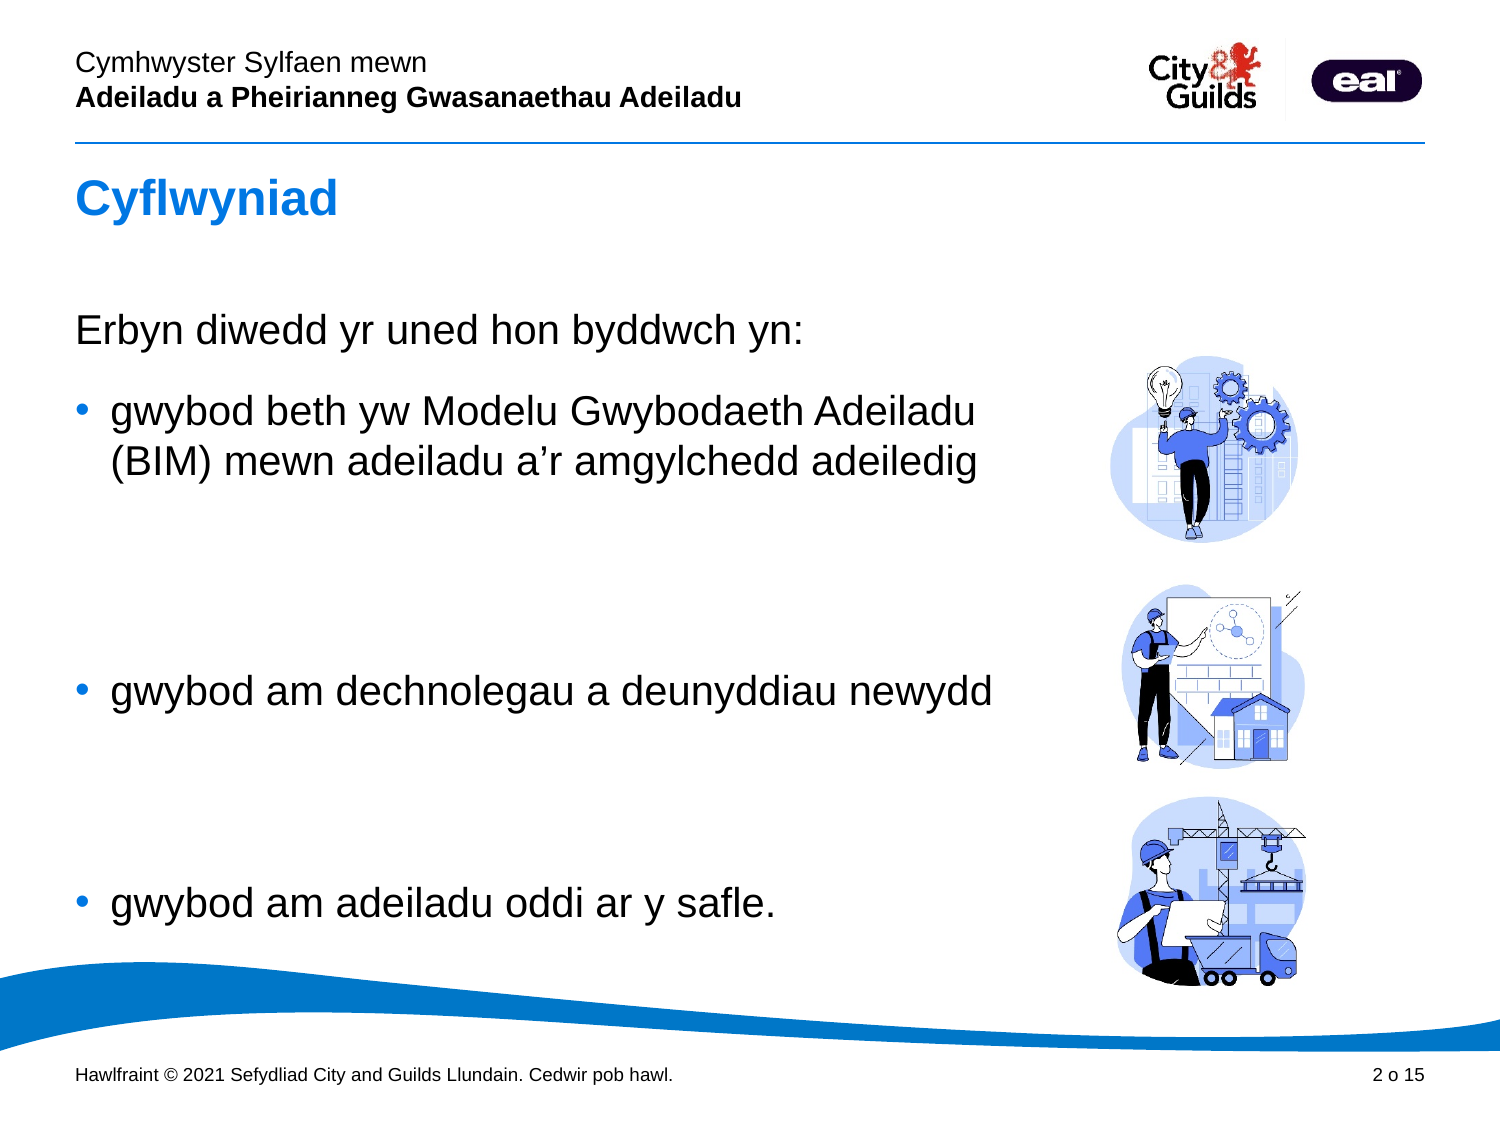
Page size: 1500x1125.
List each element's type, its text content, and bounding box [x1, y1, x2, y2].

picture [1067, 313, 1338, 1005]
title Cyflwyniad [74, 165, 1426, 280]
picture [1149, 38, 1422, 121]
list Erbyn diwedd yr uned hon byddwch yn: gwybod beth yw Modelu Gwybodaeth Adeiladu (BIM) mewn adeiladu a’r amgylchedd adeiledig gwybod am dechnolegau a deunyddiau newydd gwybod am adeiladu oddi ar y safle. [74, 302, 1057, 946]
